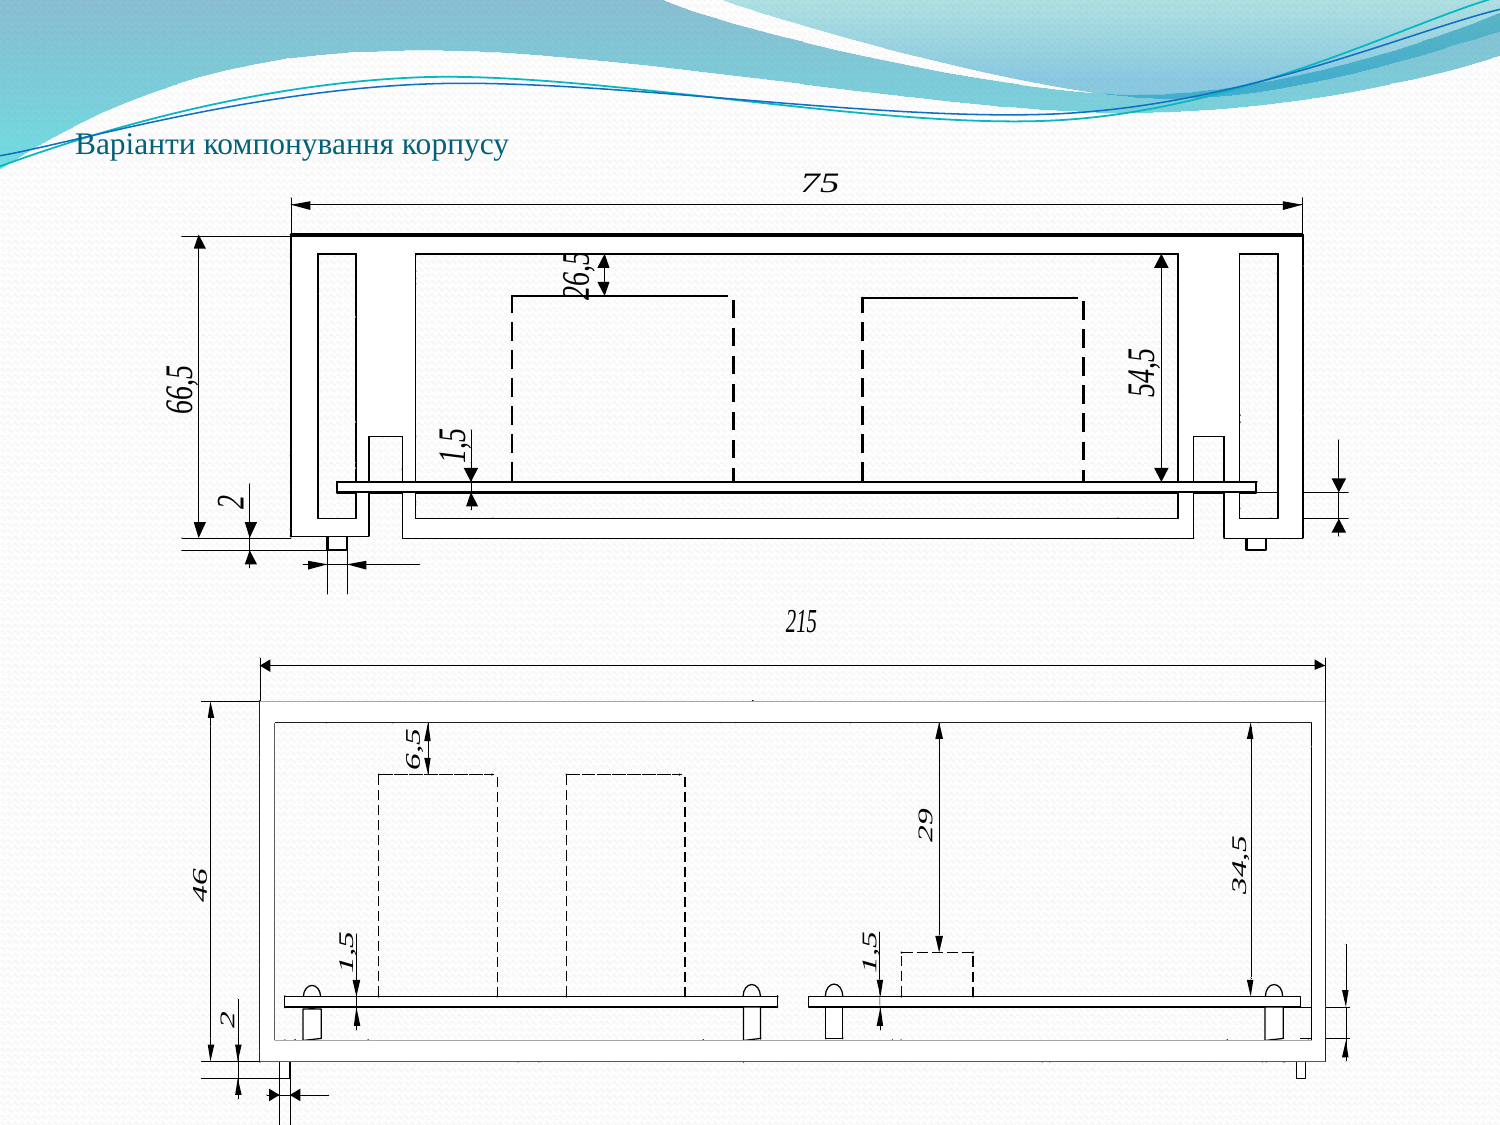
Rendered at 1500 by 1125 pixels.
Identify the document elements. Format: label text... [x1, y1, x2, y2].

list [147, 160, 1353, 599]
picture [182, 594, 1353, 1125]
title Варіанти компонування корпусу [75, 115, 1425, 161]
